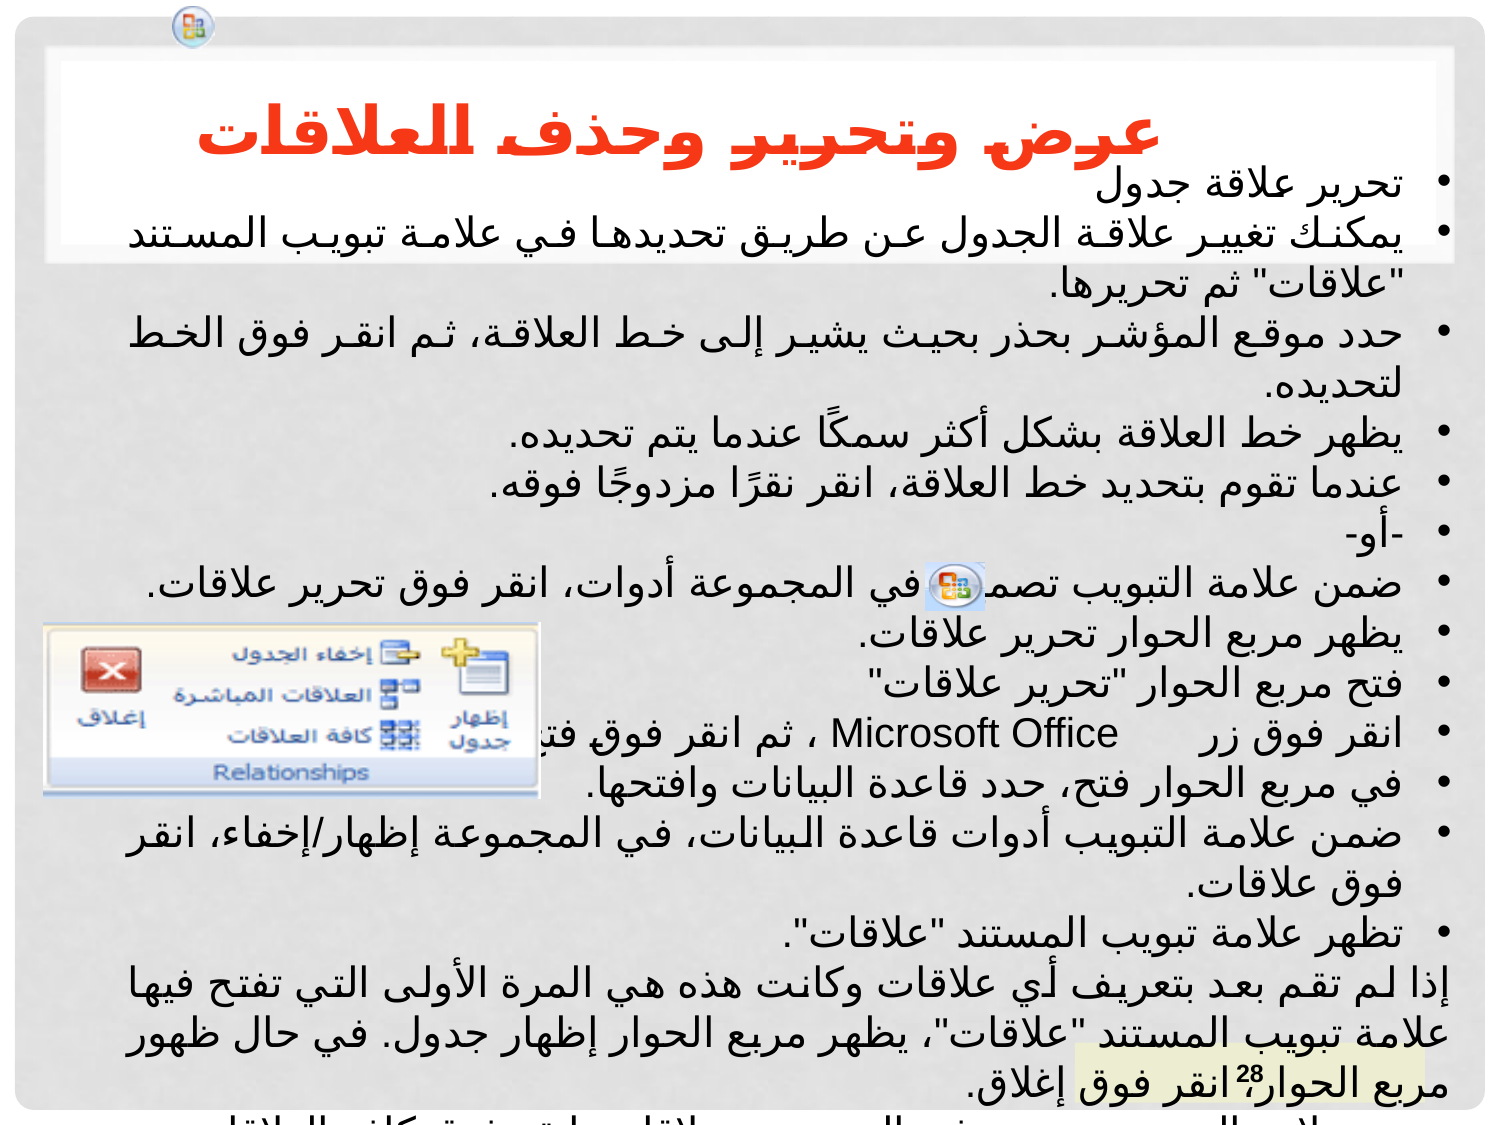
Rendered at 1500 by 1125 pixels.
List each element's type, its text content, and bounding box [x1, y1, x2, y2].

picture [172, 5, 215, 49]
text_box تحرير علاقة جدول يمكنك تغيير علاقة الجدول عن طريق تحديدها في علامة تبويب المستند "علاقات" ثم تحريرها. حدد موقع المؤشر بحذر بحيث يشير إلى خط العلاقة، ثم انقر فوق الخط لتحديده. يظهر خط العلاقة بشكل أكثر سمكًا عندما يتم تحديده. عندما تقوم بتحديد خط العلاقة، انقر نقرًا مزدوجًا فوقه. -أو- ضمن علامة التبويب تصميم، في المجموعة أدوات، انقر فوق تحرير علاقات. يظهر مربع الحوار تحرير علاقات. فتح مربع الحوار "تحرير علاقات" انقر فوق زر Microsoft Office ، ثم انقر فوق فتح. في مربع الحوار فتح، حدد قاعدة البيانات وافتحها. ضمن علامة التبويب أدوات قاعدة البيانات، في المجموعة إظهار/إخفاء، انقر فوق علاقات. تظهر علامة تبويب المستند "علاقات". إذا لم تقم بعد بتعريف أي علاقات وكانت هذه هي المرة الأولى التي تفتح فيها علامة تبويب المستند "علاقات"، يظهر مربع الحوار إظهار جدول. في حال ظهور مربع الحوار، انقر فوق إغلاق. ضمن علامة التبويب تصميم, في المجموعة علاقات, انقر فوق كافة العلاقات. [112, 147, 1467, 1125]
picture [925, 562, 985, 611]
picture [43, 622, 542, 799]
title عرض وتحرير وحذف العلاقات [71, 86, 1291, 169]
